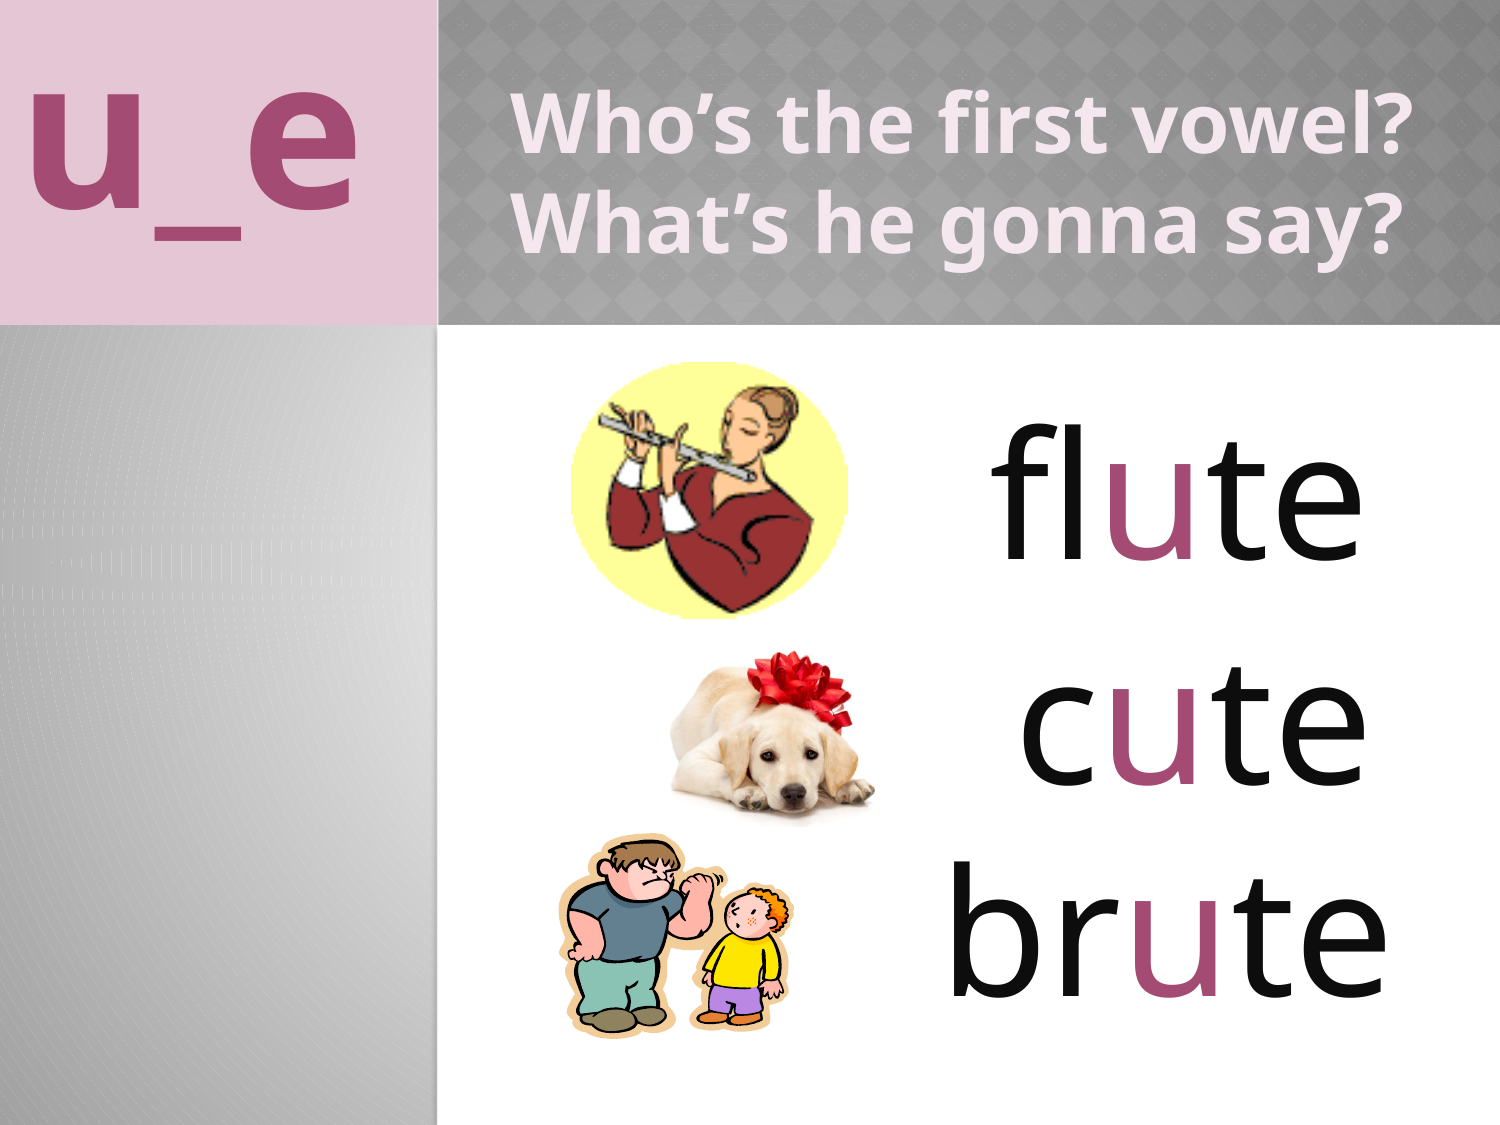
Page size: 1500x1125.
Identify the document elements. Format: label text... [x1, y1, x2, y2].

text_box Who’s the first vowel? What’s he gonna say? [495, 62, 1430, 278]
text_box flute [975, 374, 1400, 603]
text_box [434, 322, 1500, 1125]
text_box brute [924, 812, 1500, 1040]
text_box cute [999, 599, 1425, 812]
picture [570, 362, 849, 620]
picture [661, 637, 876, 828]
text_box u_e [0, 0, 438, 325]
picture [557, 831, 797, 1036]
